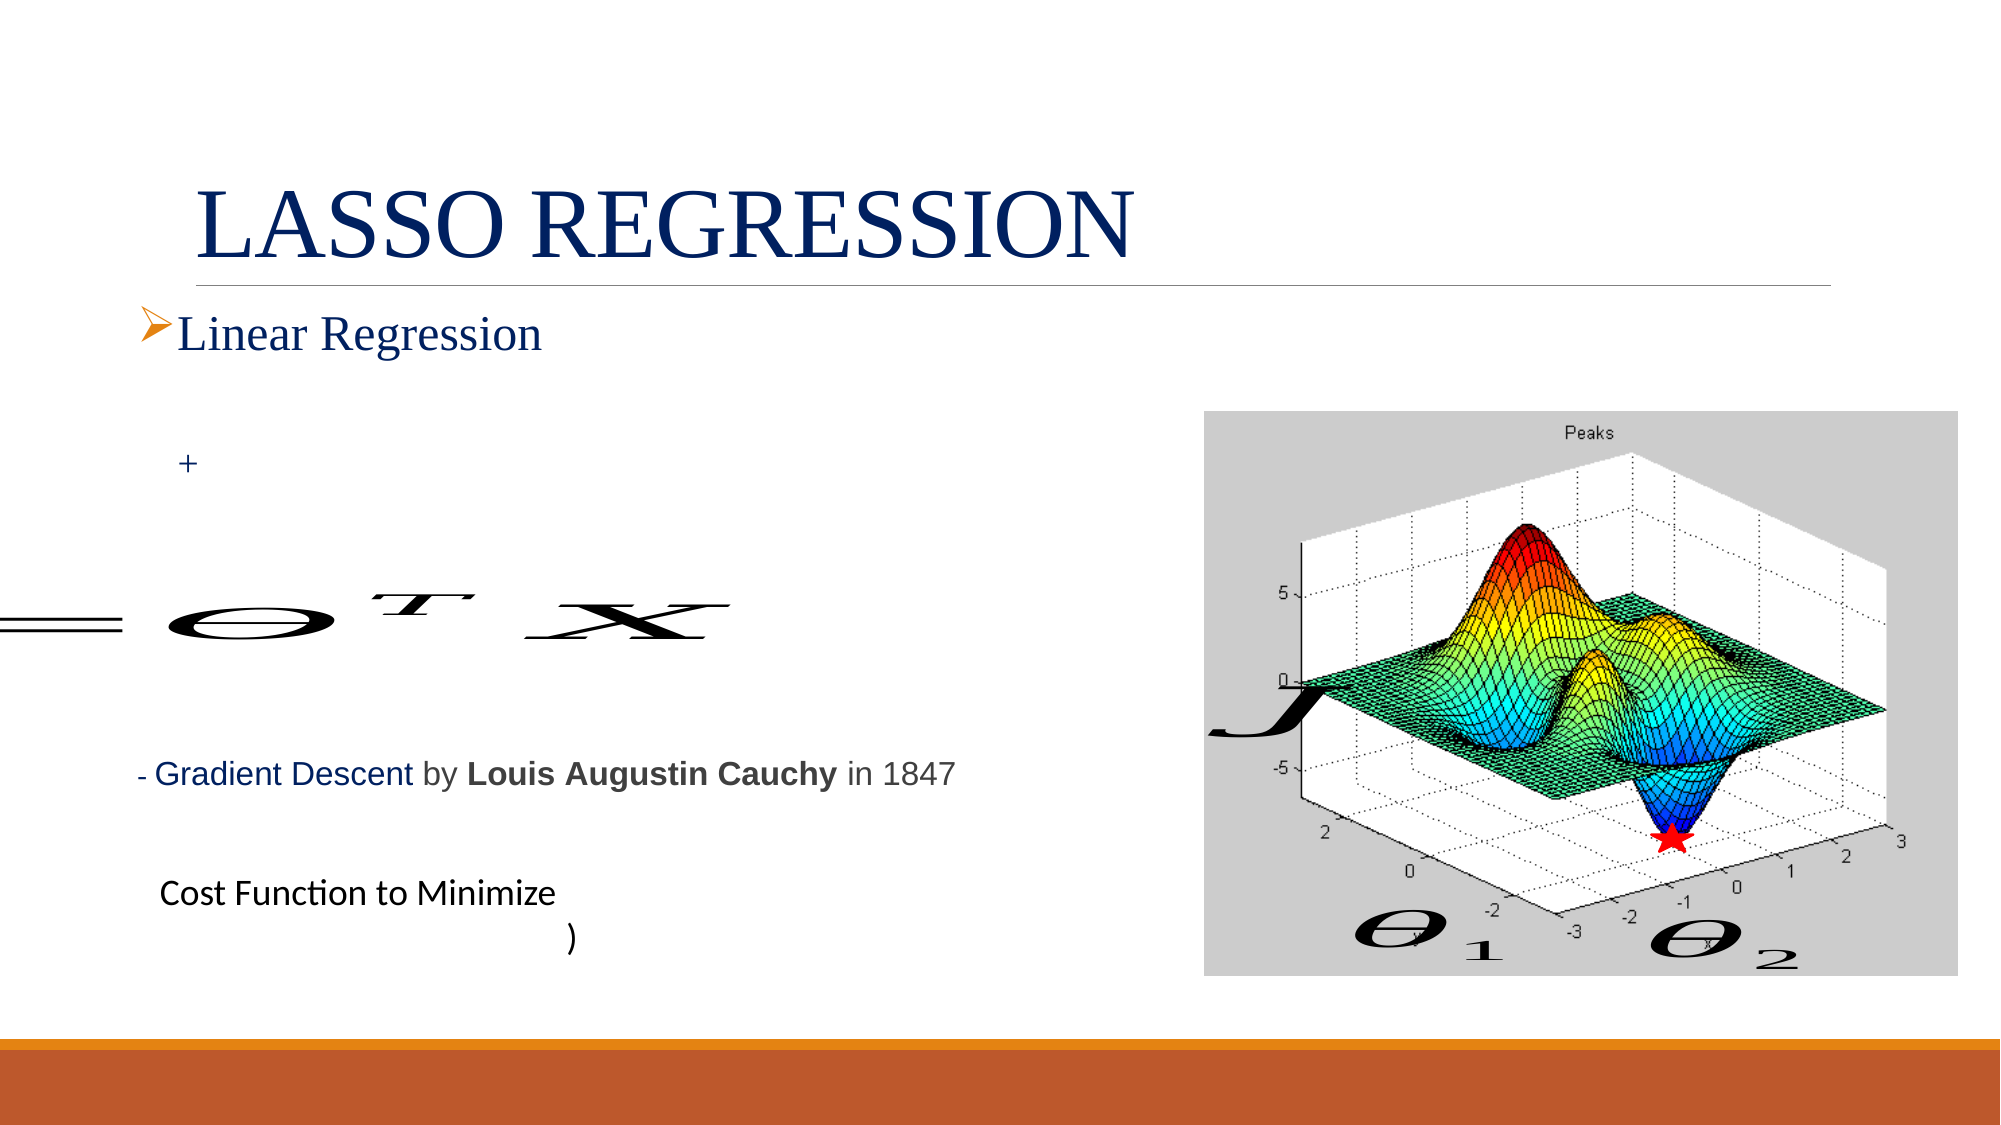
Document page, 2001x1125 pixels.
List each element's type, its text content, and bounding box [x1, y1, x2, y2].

text_box Cost Function to Minimize [145, 860, 810, 920]
list Linear Regression - Gradient Descent by Louis Augustin Cauchy in 1847 [137, 299, 1863, 1046]
title LASSO REGRESSION [180, 47, 1830, 285]
picture [1204, 410, 1958, 976]
